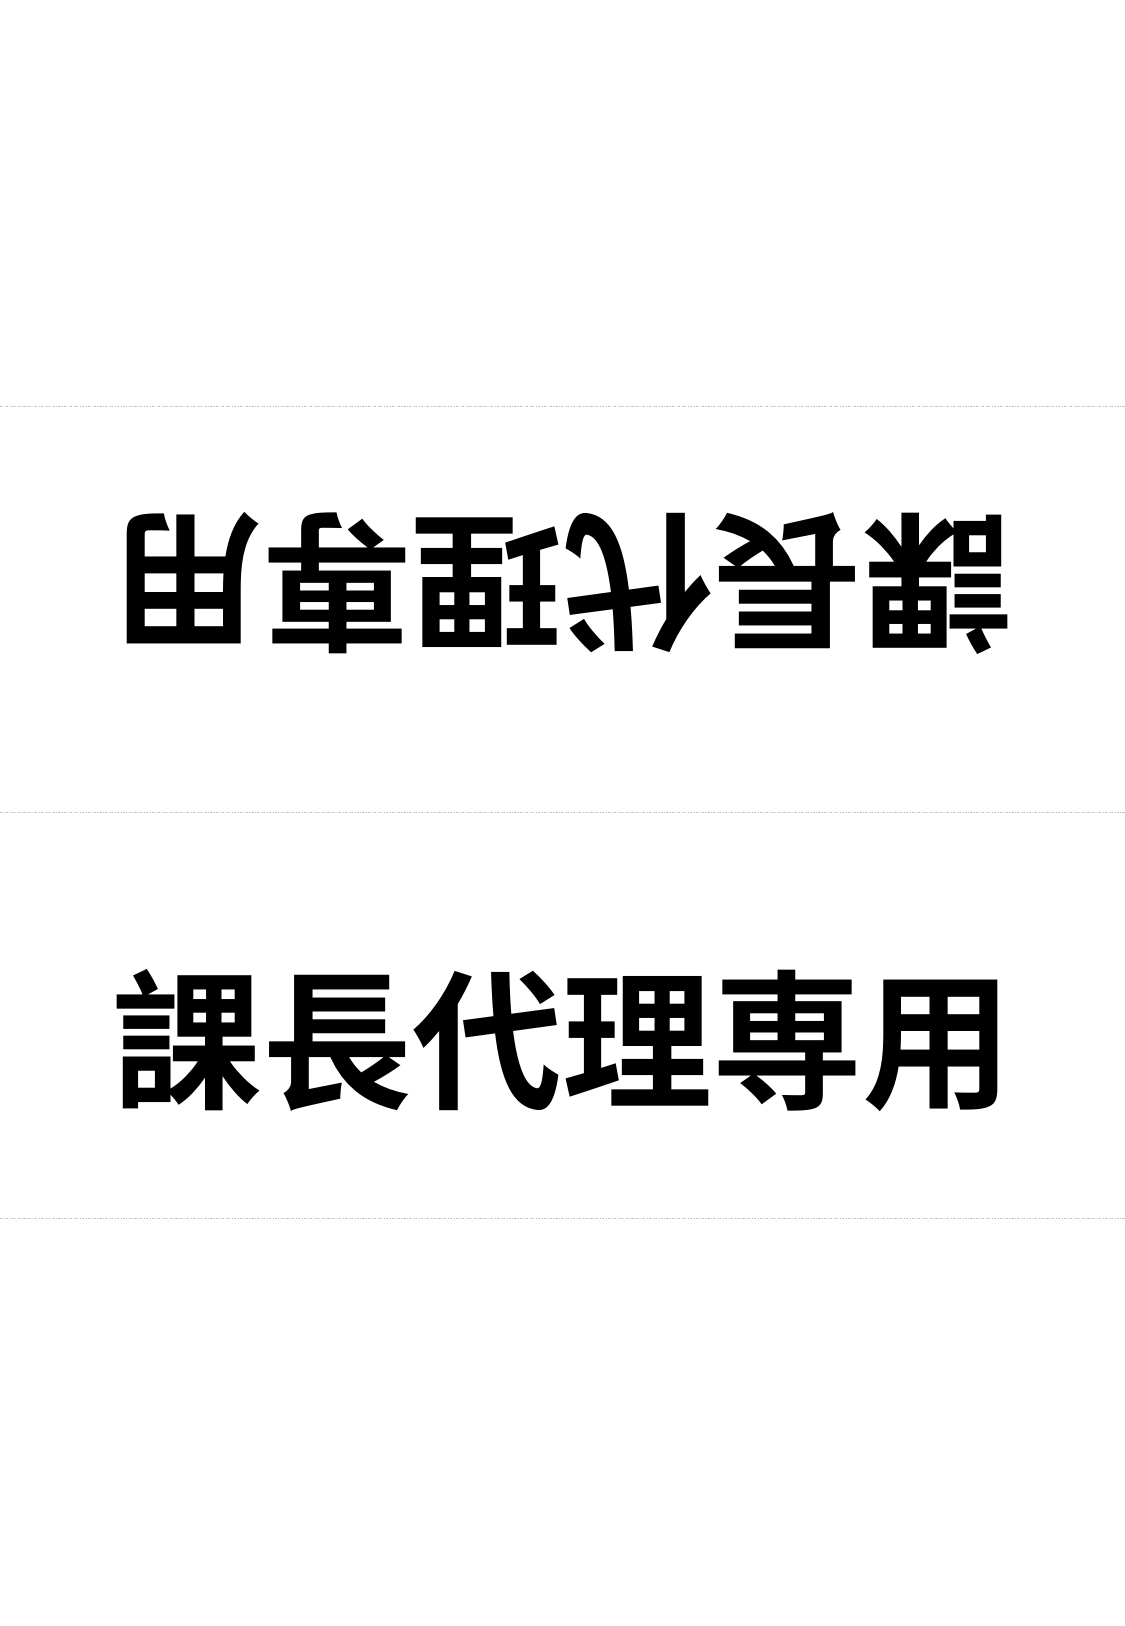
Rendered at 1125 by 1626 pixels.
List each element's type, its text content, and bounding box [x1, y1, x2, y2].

text_box 課長代理専用 [97, 939, 1028, 1135]
text_box 課長代理専用 [97, 489, 1028, 684]
